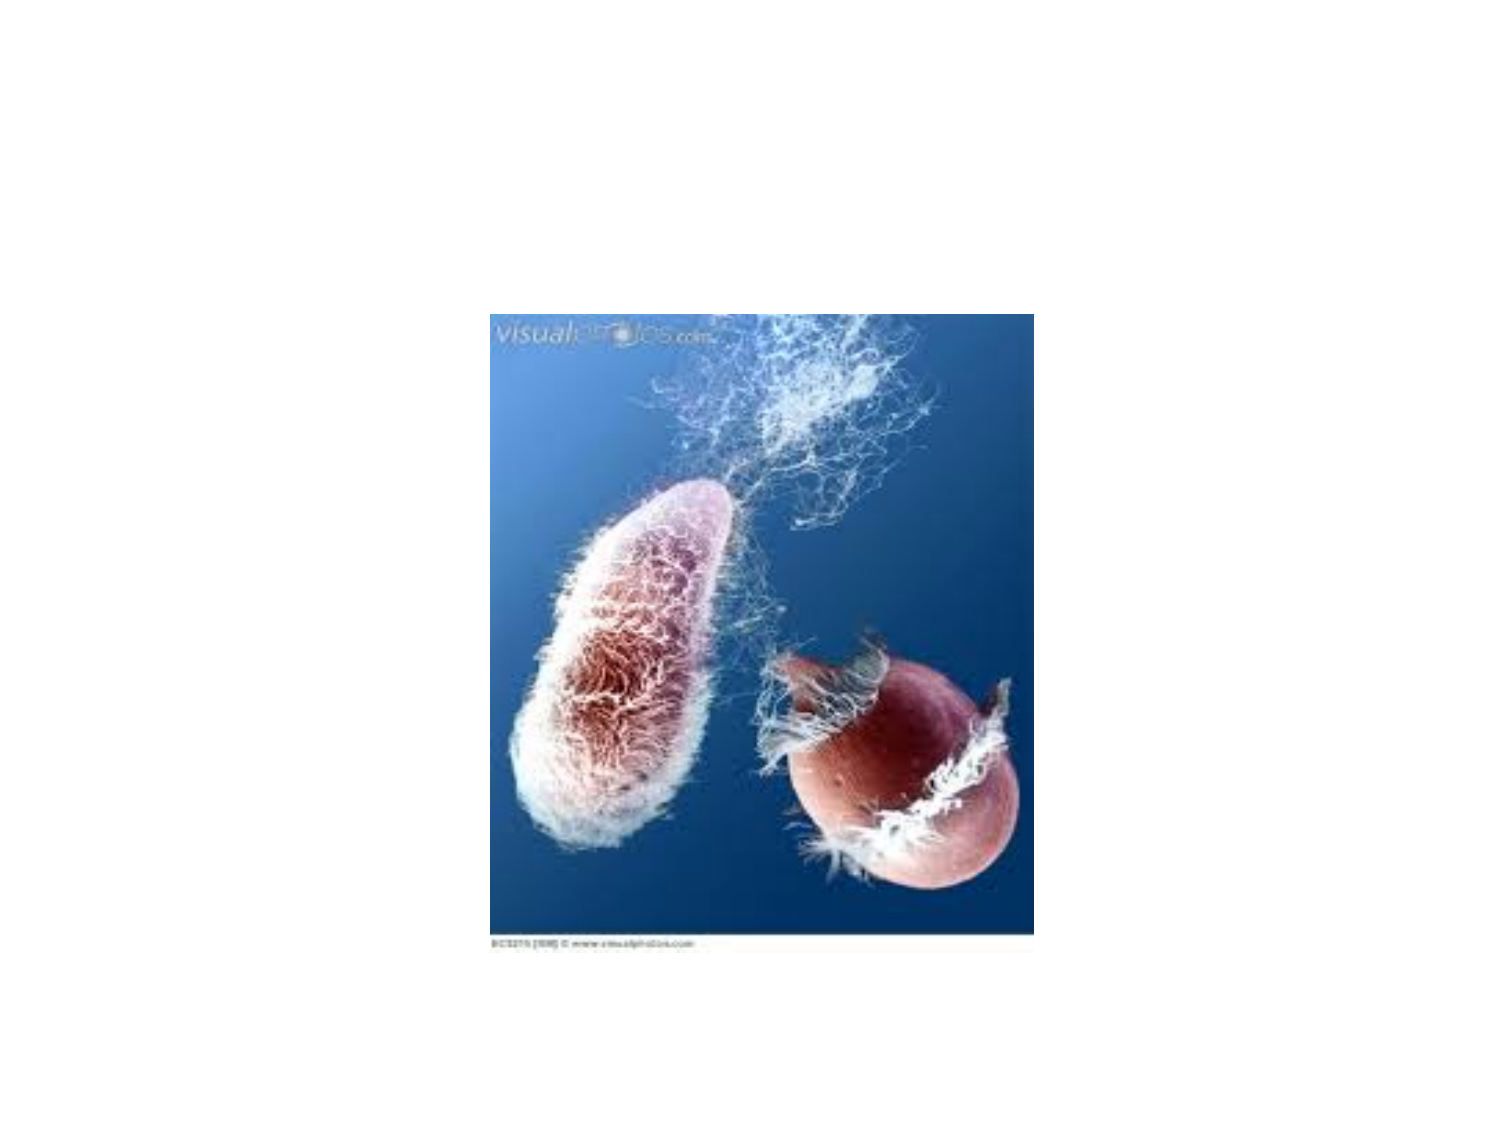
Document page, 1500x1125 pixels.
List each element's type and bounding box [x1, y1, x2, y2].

list [489, 314, 1034, 953]
